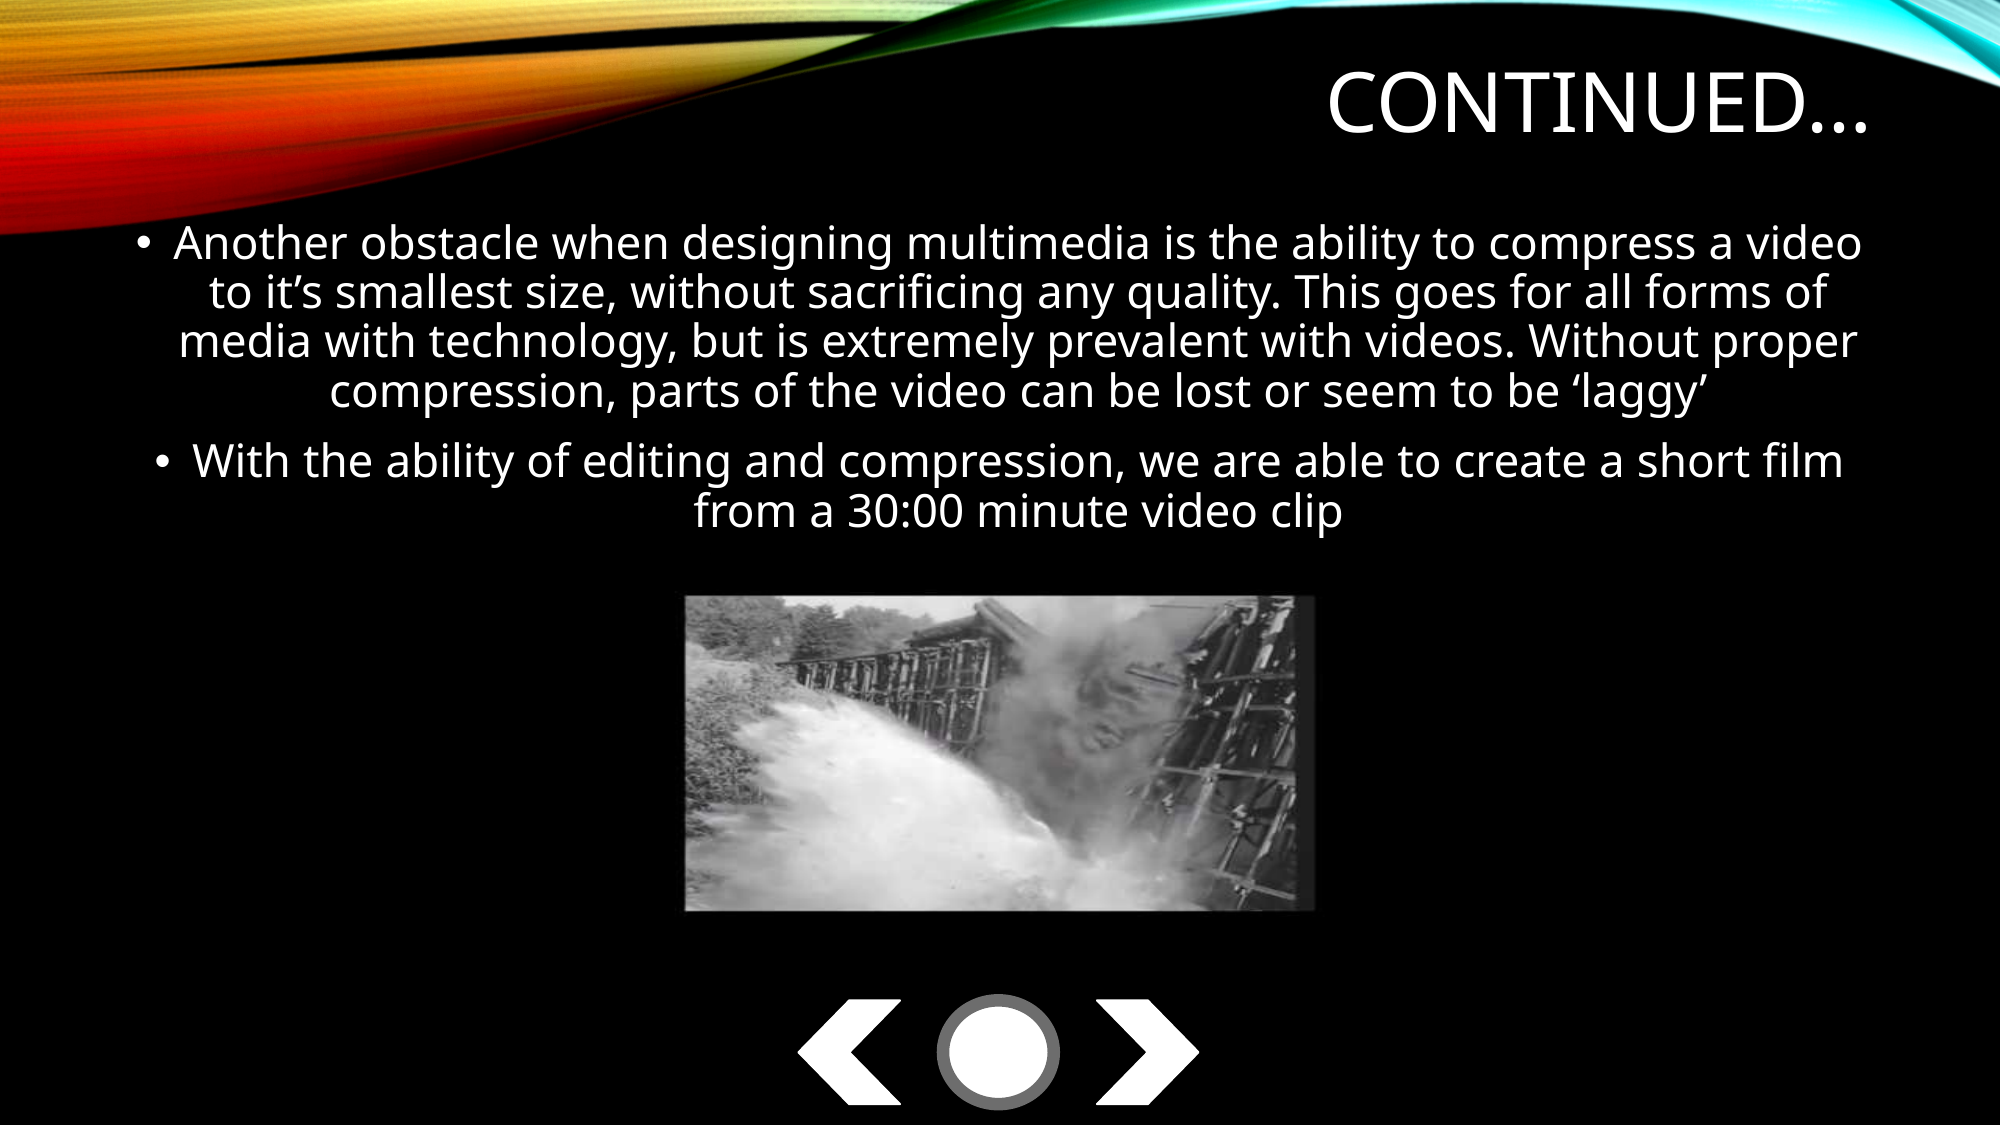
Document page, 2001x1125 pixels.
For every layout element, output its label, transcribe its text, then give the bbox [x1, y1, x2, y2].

picture [0, 0, 474, 237]
text_box [941, 999, 1055, 1106]
title Continued… [474, 0, 1888, 212]
picture [1888, 0, 2000, 237]
list Another obstacle when designing multimedia is the ability to compress a video to it’s smallest size, without sacrificing any quality. This goes for all forms of media with technology, but is extremely prevalent with videos. Without proper compression, parts of the video can be lost or seem to be ‘laggy’ With the ability of editing and compression, we are able to create a short film from a 30:00 minute video clip [112, 212, 1888, 556]
text_box [1095, 999, 1200, 1106]
text_box [797, 999, 901, 1106]
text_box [624, 541, 1376, 965]
